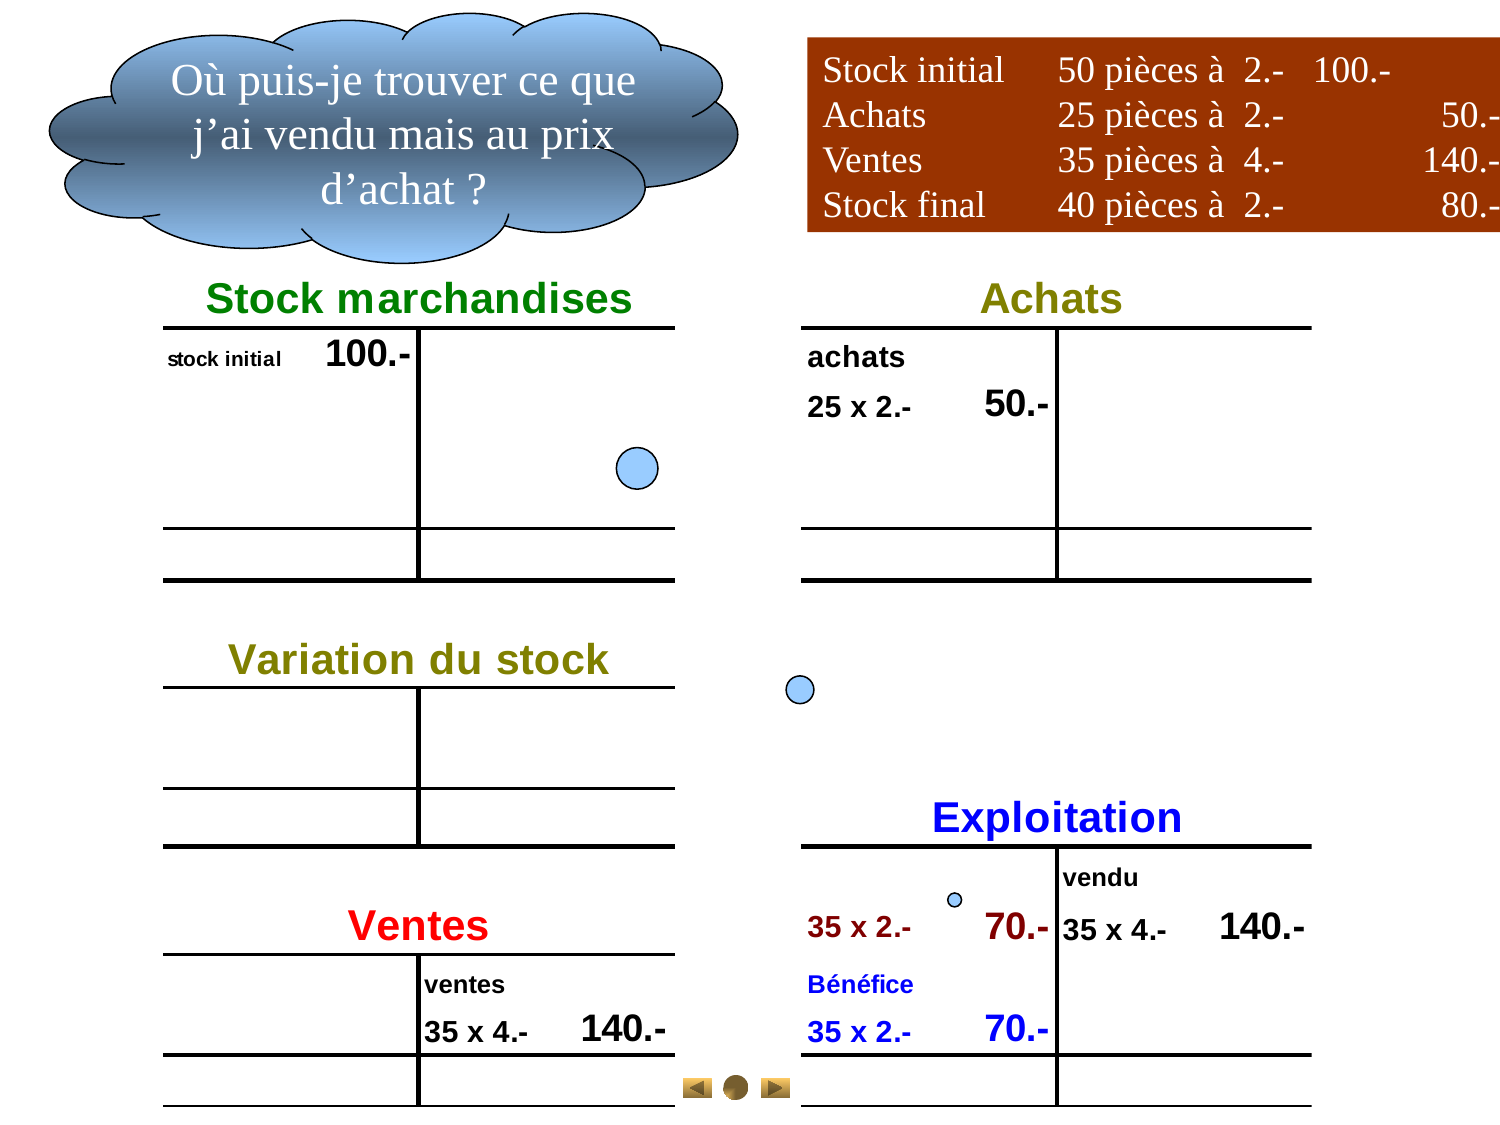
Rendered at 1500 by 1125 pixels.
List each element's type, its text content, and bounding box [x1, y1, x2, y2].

text_box Où puis-je trouver ce que j’ai vendu mais au prix d’achat ? [49, 13, 738, 264]
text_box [162, 269, 1314, 1108]
text_box Stock initial 50 pièces à 2.- 100.- Achats 25 pièces à 2.- 50.- Ventes 35 pièces à 4.- 140.- Stock final 40 pièces à 2.- 80.- [807, 37, 1500, 233]
